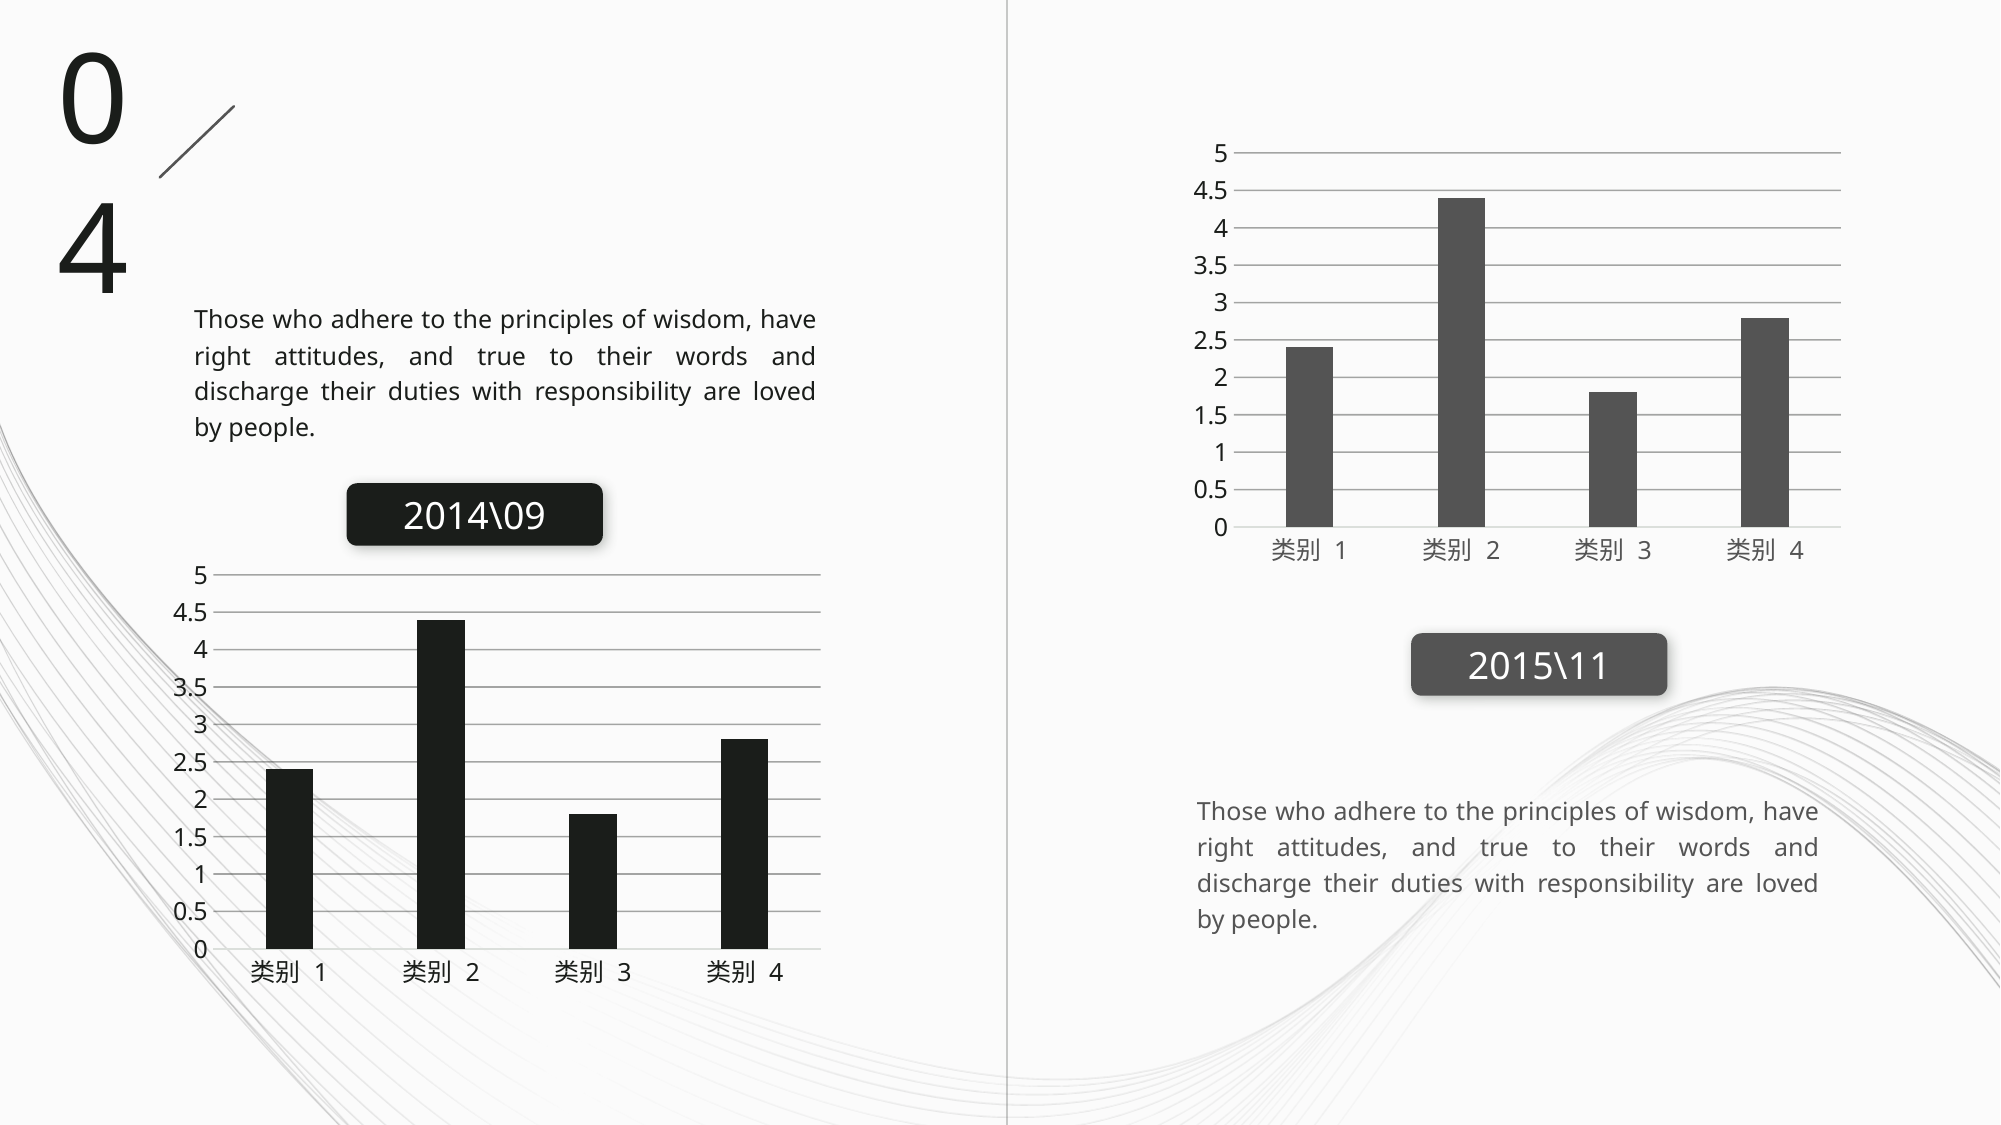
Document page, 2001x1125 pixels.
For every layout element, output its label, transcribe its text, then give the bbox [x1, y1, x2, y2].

chart [159, 548, 835, 999]
picture [1008, 391, 2000, 1125]
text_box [159, 106, 234, 178]
text_box Those who adhere to the principles of wisdom, have right attitudes, and true to their words and discharge their duties with responsibility are loved by people. [179, 290, 833, 391]
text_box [346, 483, 603, 546]
text_box 04 [42, 10, 214, 326]
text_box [1411, 633, 1668, 696]
picture [0, 391, 1006, 1125]
chart [1179, 126, 1855, 577]
